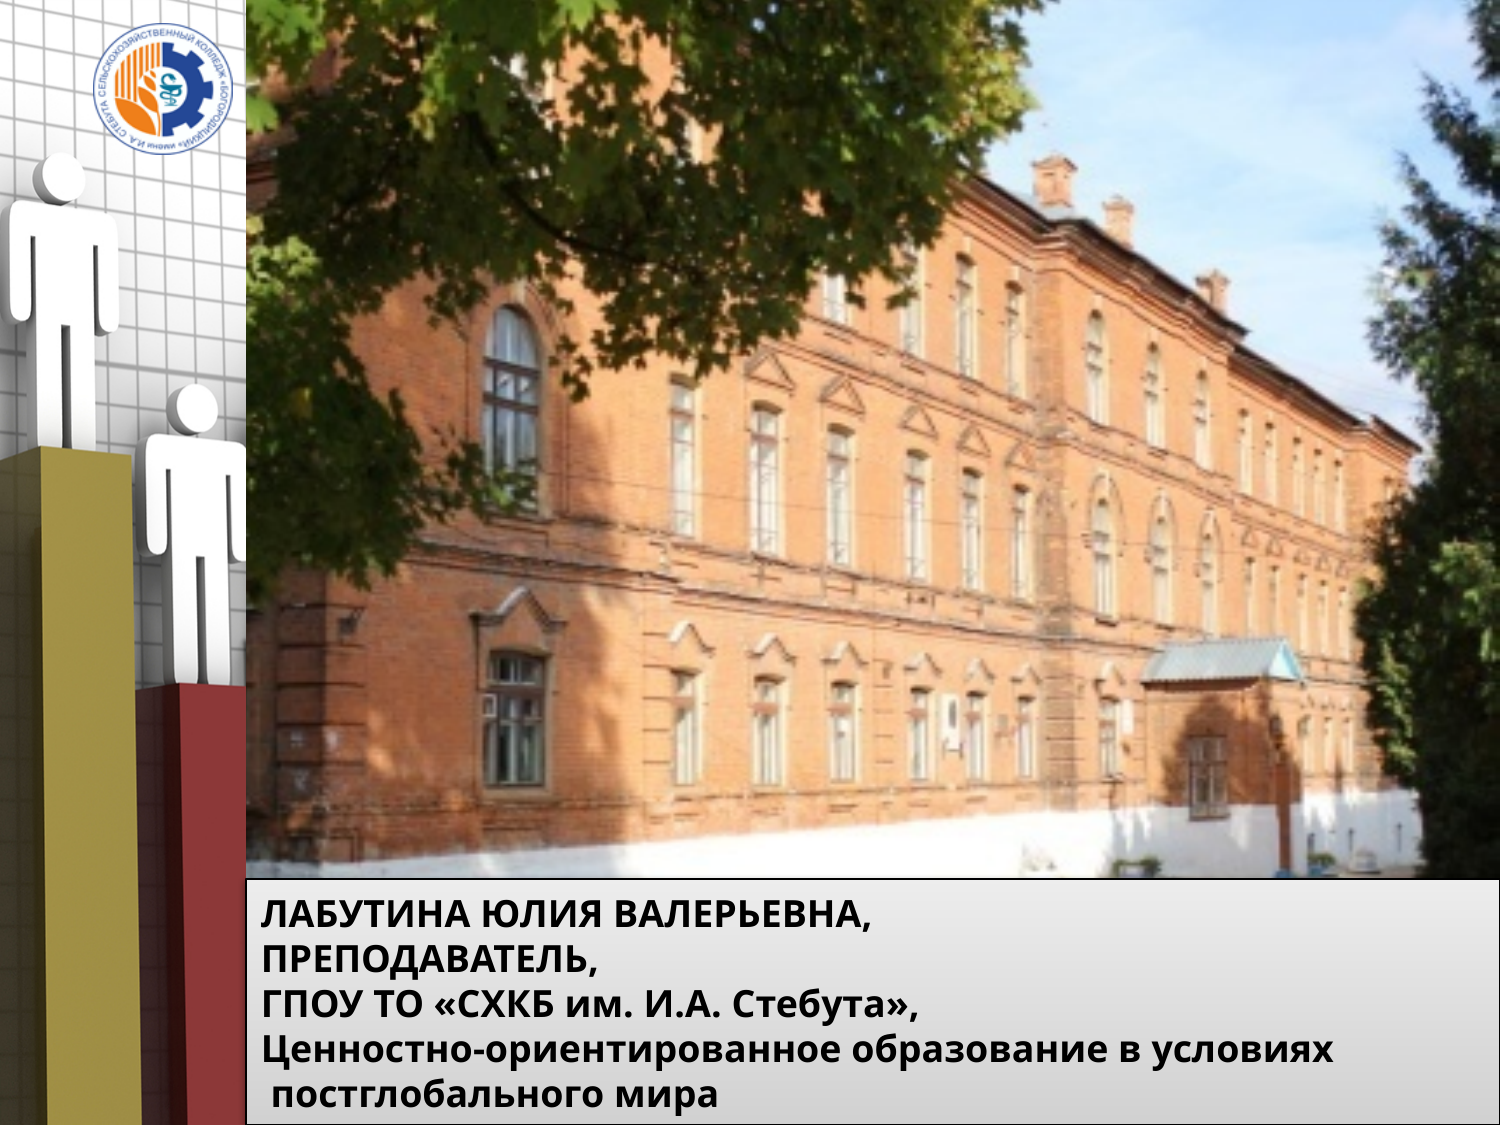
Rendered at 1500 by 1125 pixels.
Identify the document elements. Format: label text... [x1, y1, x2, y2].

text_box ЛАБУТИНА ЮЛИЯ ВАЛЕРЬЕВНА, ПРЕПОДАВАТЕЛЬ, ГПОУ ТО «СХКБ им. И.А. Стебута», Ценностно-ориентированное образование в условиях постглобального мира [245, 933, 1500, 1125]
picture [0, 0, 1500, 1125]
